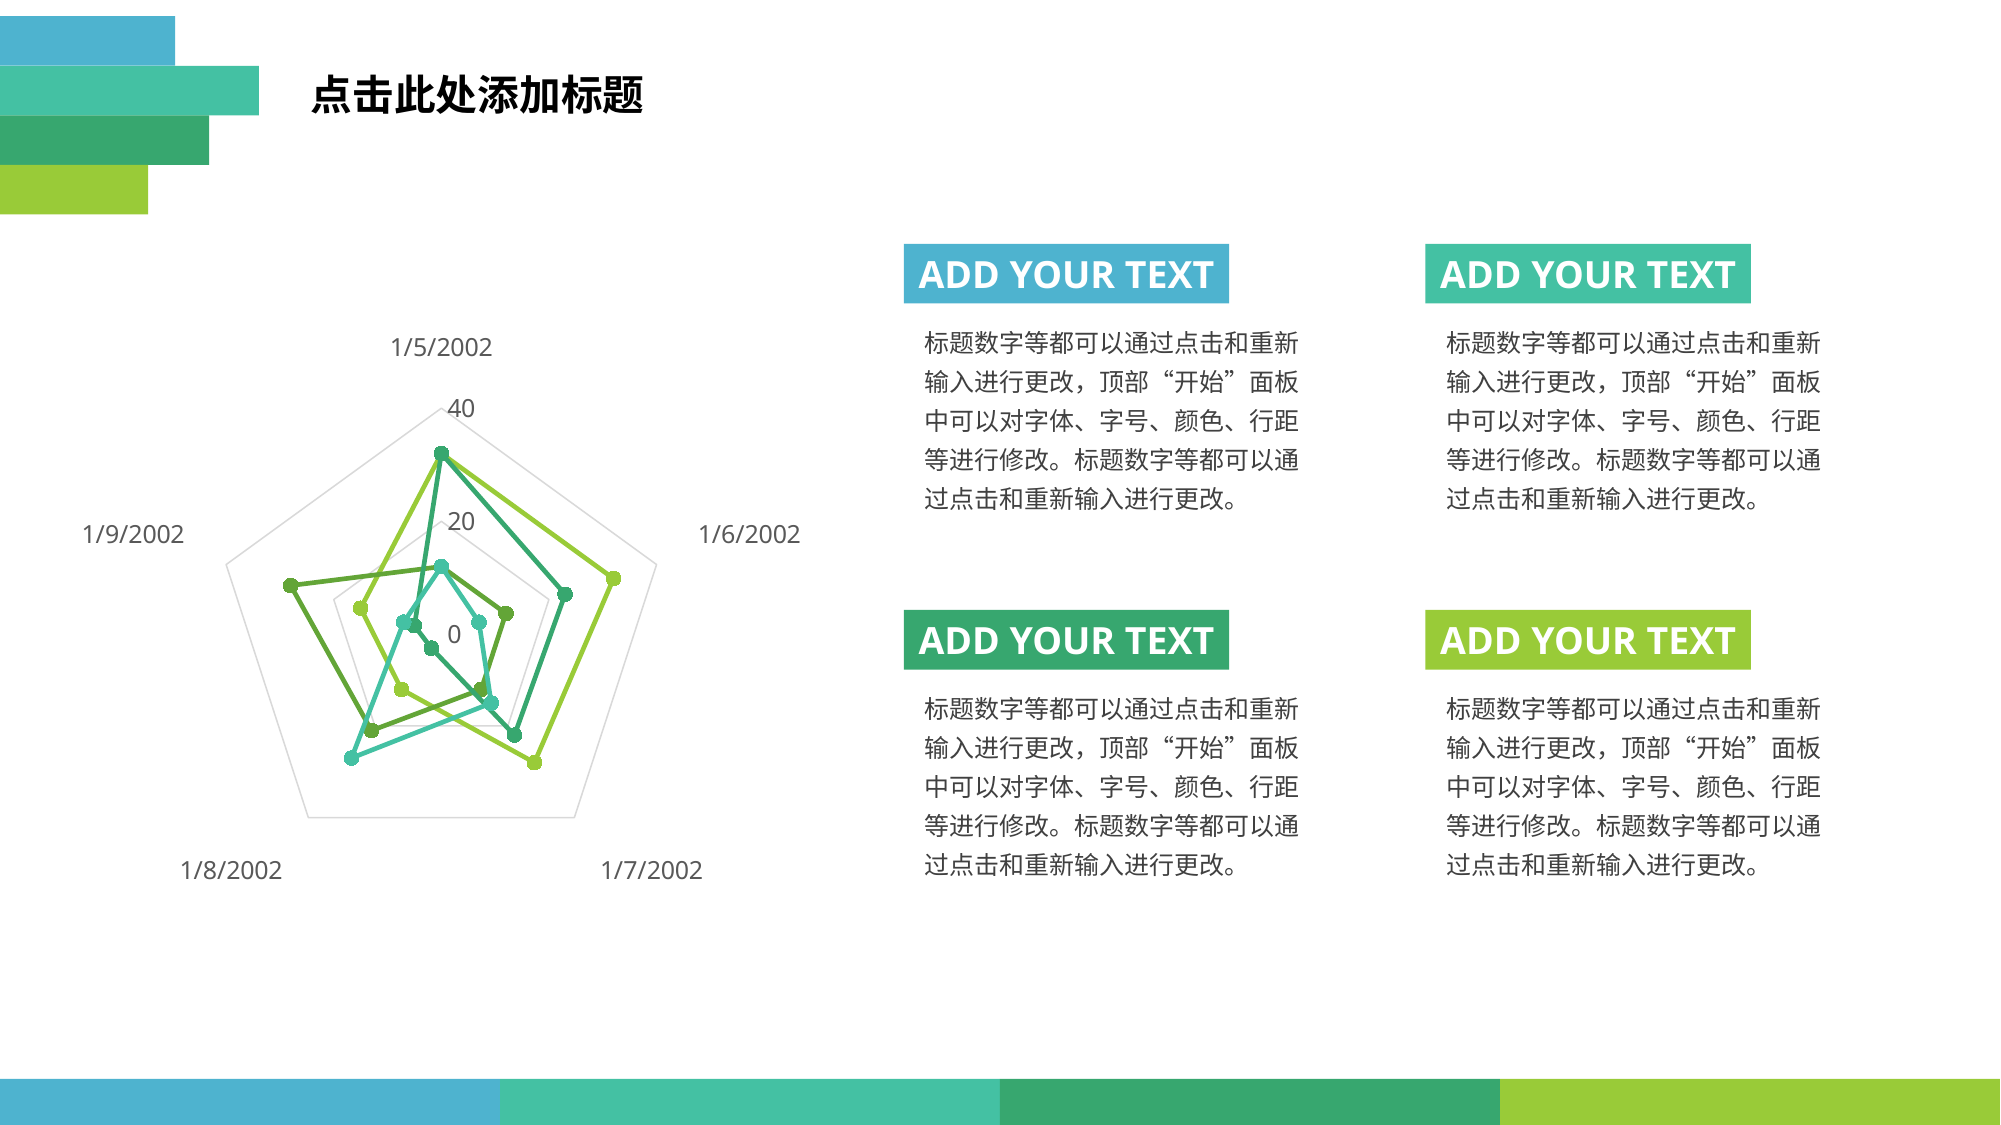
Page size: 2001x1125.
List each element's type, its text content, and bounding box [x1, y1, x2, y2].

text_box 标题数字等都可以通过点击和重新输入进行更改，顶部“开始”面板中可以对字体、字号、颜色、行距等进行修改。标题数字等都可以通过点击和重新输入进行更改。 [1432, 311, 1849, 521]
chart [66, 268, 817, 949]
text_box 标题数字等都可以通过点击和重新输入进行更改，顶部“开始”面板中可以对字体、字号、颜色、行距等进行修改。标题数字等都可以通过点击和重新输入进行更改。 [910, 311, 1327, 521]
text_box 标题数字等都可以通过点击和重新输入进行更改，顶部“开始”面板中可以对字体、字号、颜色、行距等进行修改。标题数字等都可以通过点击和重新输入进行更改。 [1432, 677, 1849, 888]
text_box ADD YOUR TEXT [903, 609, 1230, 670]
text_box 标题数字等都可以通过点击和重新输入进行更改，顶部“开始”面板中可以对字体、字号、颜色、行距等进行修改。标题数字等都可以通过点击和重新输入进行更改。 [910, 677, 1327, 888]
text_box ADD YOUR TEXT [1425, 609, 1751, 670]
list 点击此处添加标题 [295, 52, 1029, 141]
text_box ADD YOUR TEXT [1425, 243, 1751, 304]
text_box ADD YOUR TEXT [903, 243, 1230, 304]
